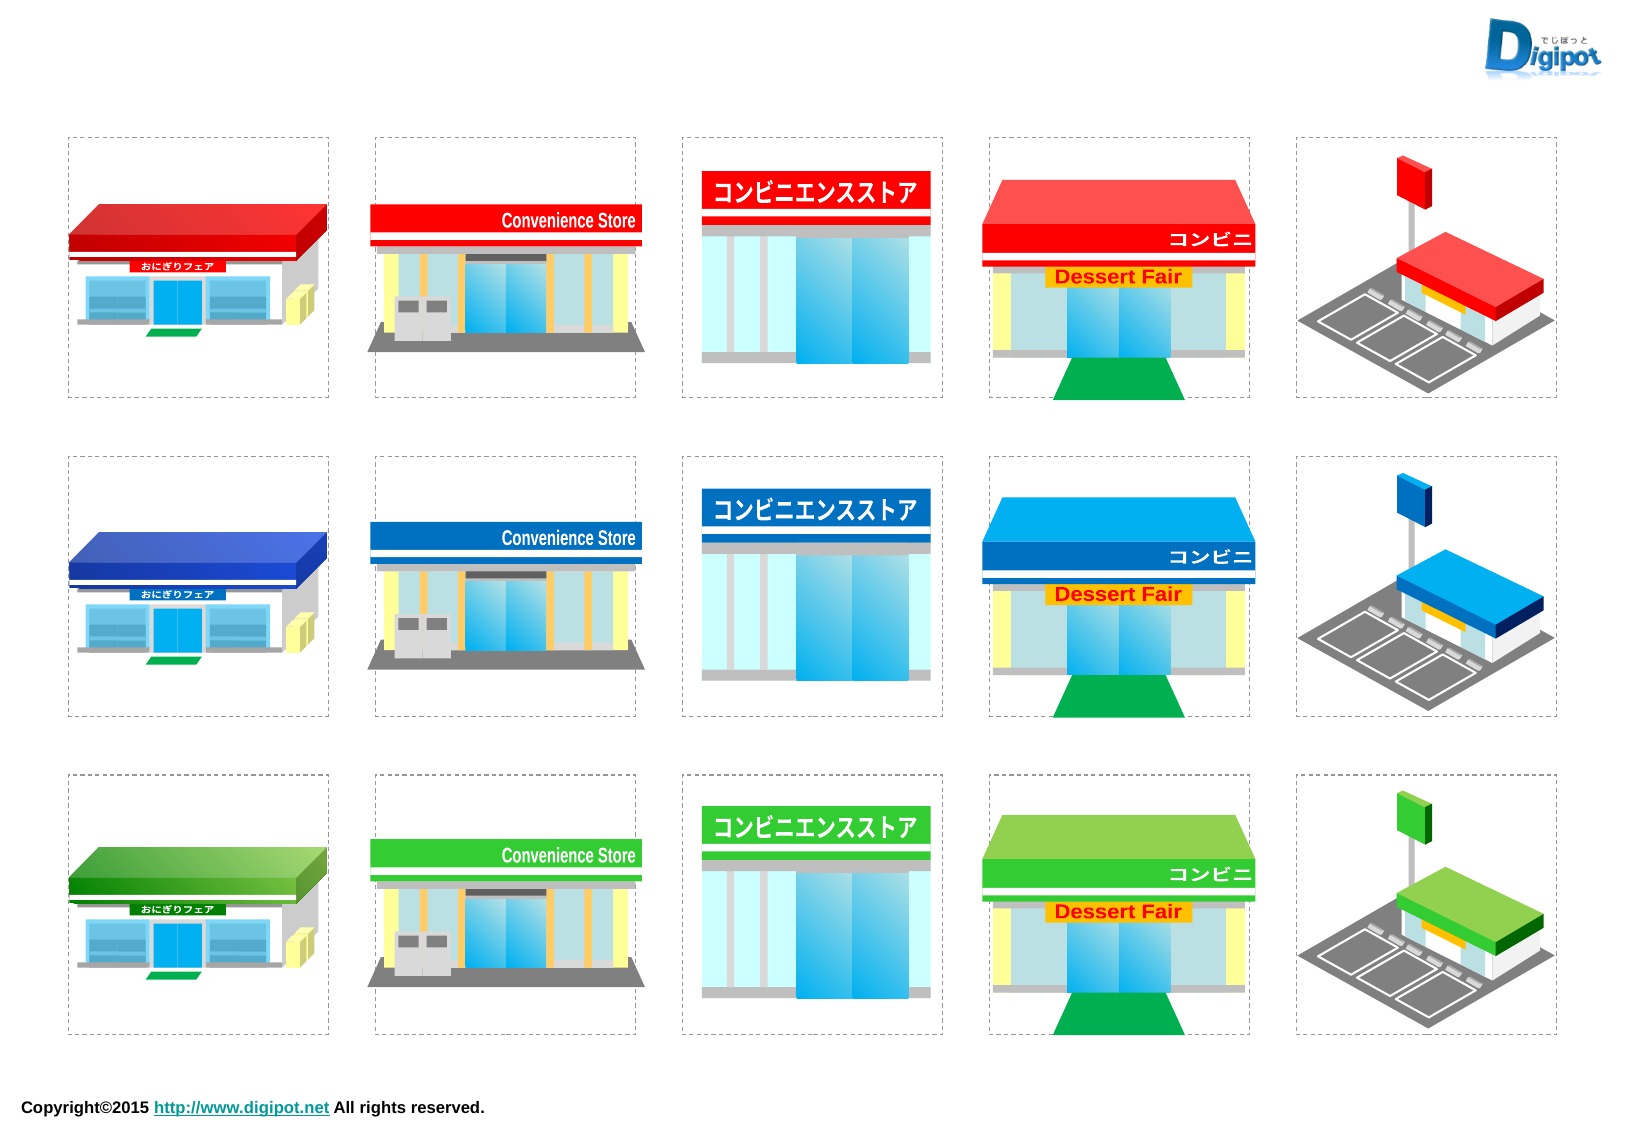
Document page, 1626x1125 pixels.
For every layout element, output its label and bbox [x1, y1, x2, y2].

text_box [1314, 792, 1544, 1020]
text_box [1314, 157, 1544, 385]
text_box [69, 204, 327, 337]
text_box [366, 838, 646, 988]
text_box [981, 814, 1256, 1036]
text_box [69, 531, 327, 665]
text_box [1314, 475, 1544, 703]
text_box [701, 488, 931, 681]
text_box [69, 846, 327, 980]
text_box [701, 170, 931, 364]
text_box [366, 204, 646, 353]
text_box [366, 521, 646, 670]
text_box [981, 179, 1256, 401]
picture [1485, 18, 1602, 82]
text_box [701, 805, 931, 999]
text_box [981, 497, 1256, 718]
